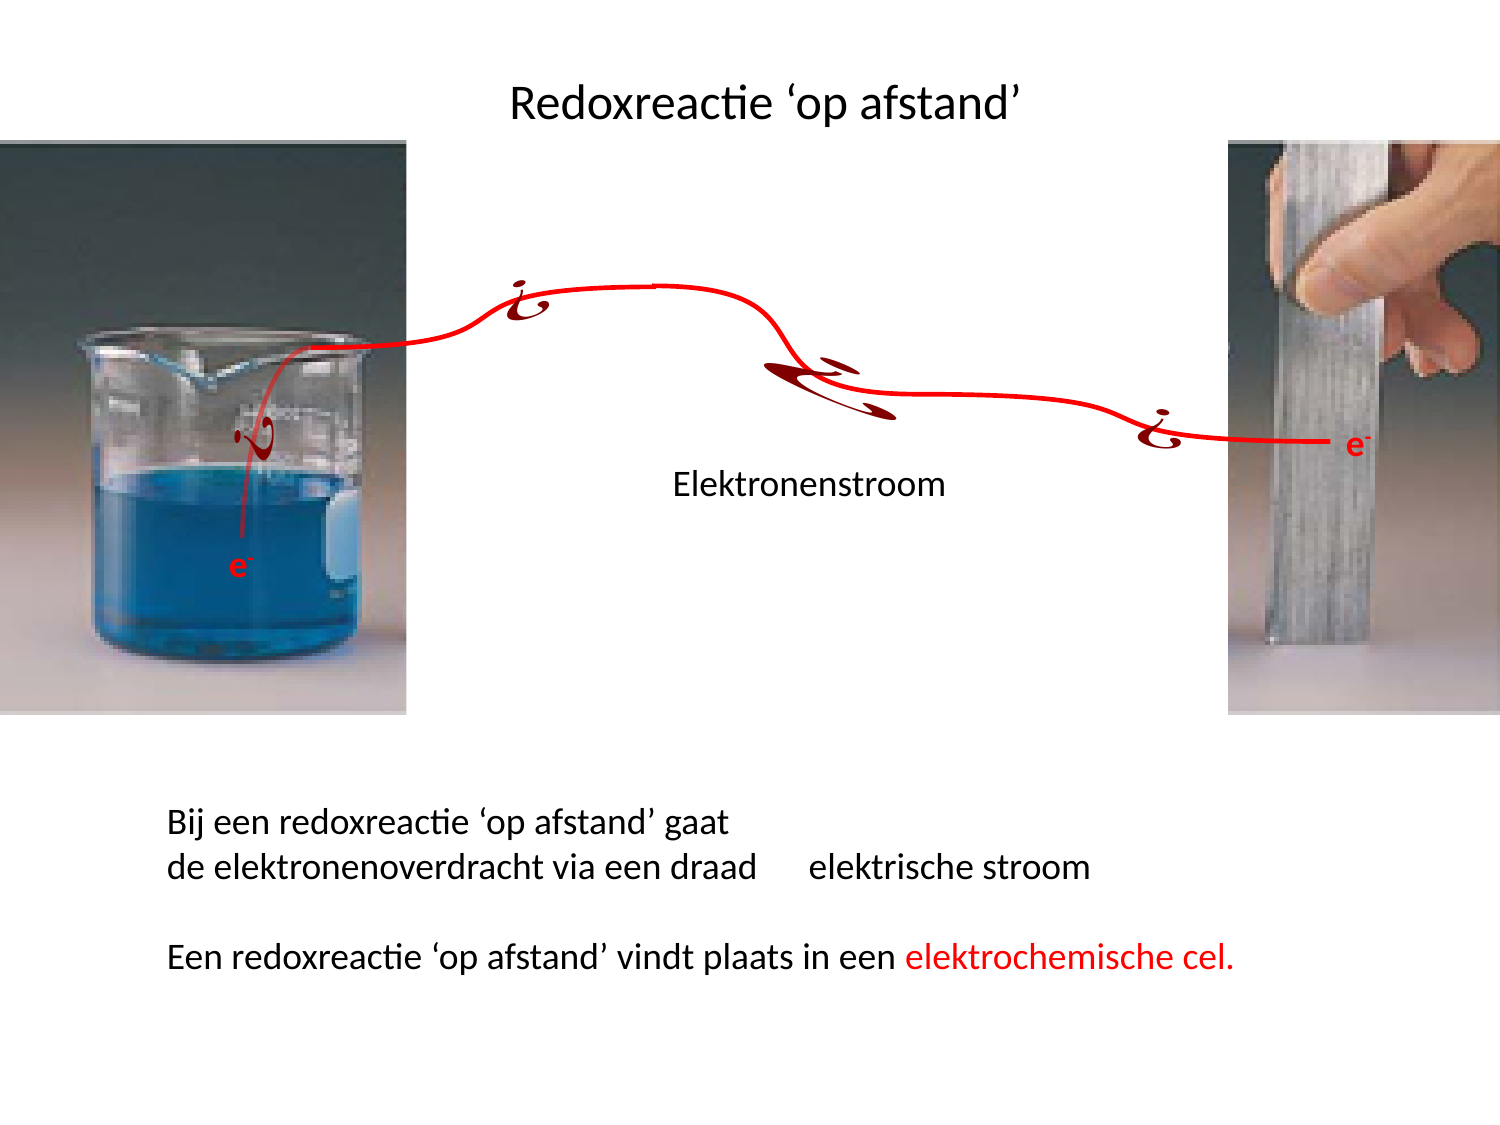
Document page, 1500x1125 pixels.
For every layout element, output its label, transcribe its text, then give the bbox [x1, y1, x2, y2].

picture [0, 137, 407, 719]
text_box Elektronenstroom [657, 451, 962, 512]
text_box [652, 285, 918, 395]
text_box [311, 286, 652, 348]
picture [1228, 137, 1500, 719]
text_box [916, 394, 1331, 442]
text_box Redoxreactie ‘op afstand’ [494, 62, 1038, 138]
